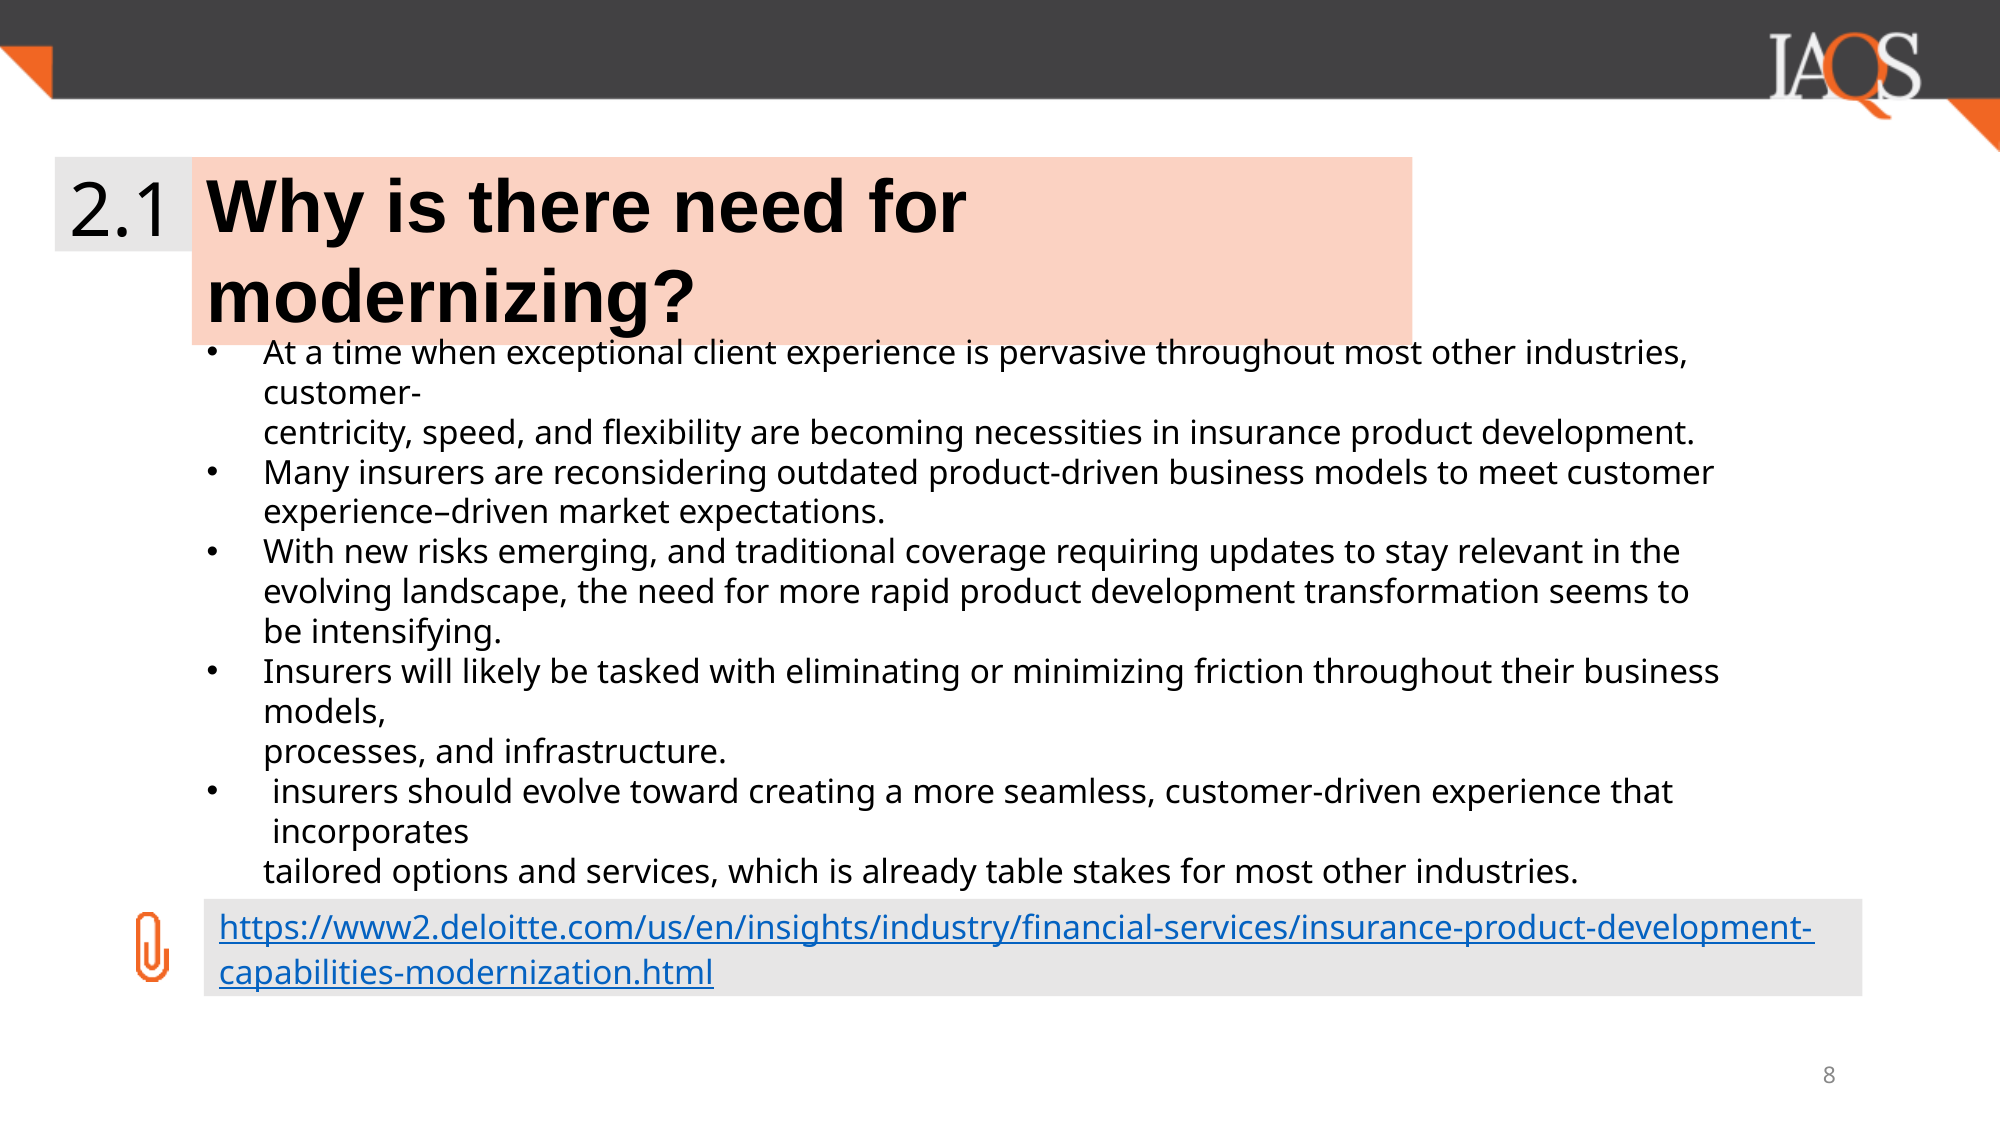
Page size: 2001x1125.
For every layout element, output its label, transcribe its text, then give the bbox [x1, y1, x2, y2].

slide_number ‹#› [1820, 1057, 1857, 1125]
title Why is there need for modernizing? [191, 157, 1413, 346]
picture [0, 0, 2000, 152]
text_box 2.1 [54, 156, 192, 252]
text_box https://www2.deloitte.com/us/en/insights/industry/financial-services/insurance-product-development- capabilities-modernization.html [203, 898, 1863, 997]
picture [136, 912, 169, 982]
text_box At a time when exceptional client experience is pervasive throughout most other industries, customer- centricity, speed, and flexibility are becoming necessities in insurance product development. Many insurers are reconsidering outdated product-driven business models to meet customer experience–driven market expectations. With new risks emerging, and traditional coverage requiring updates to stay relevant in the evolving landscape, the need for more rapid product development transformation seems to be intensifying. Insurers will likely be tasked with eliminating or minimizing friction throughout their business models, processes, and infrastructure. insurers should evolve toward creating a more seamless, customer-driven experience that incorporates tailored options and services, which is already table stakes for most other industries. [204, 328, 1777, 891]
